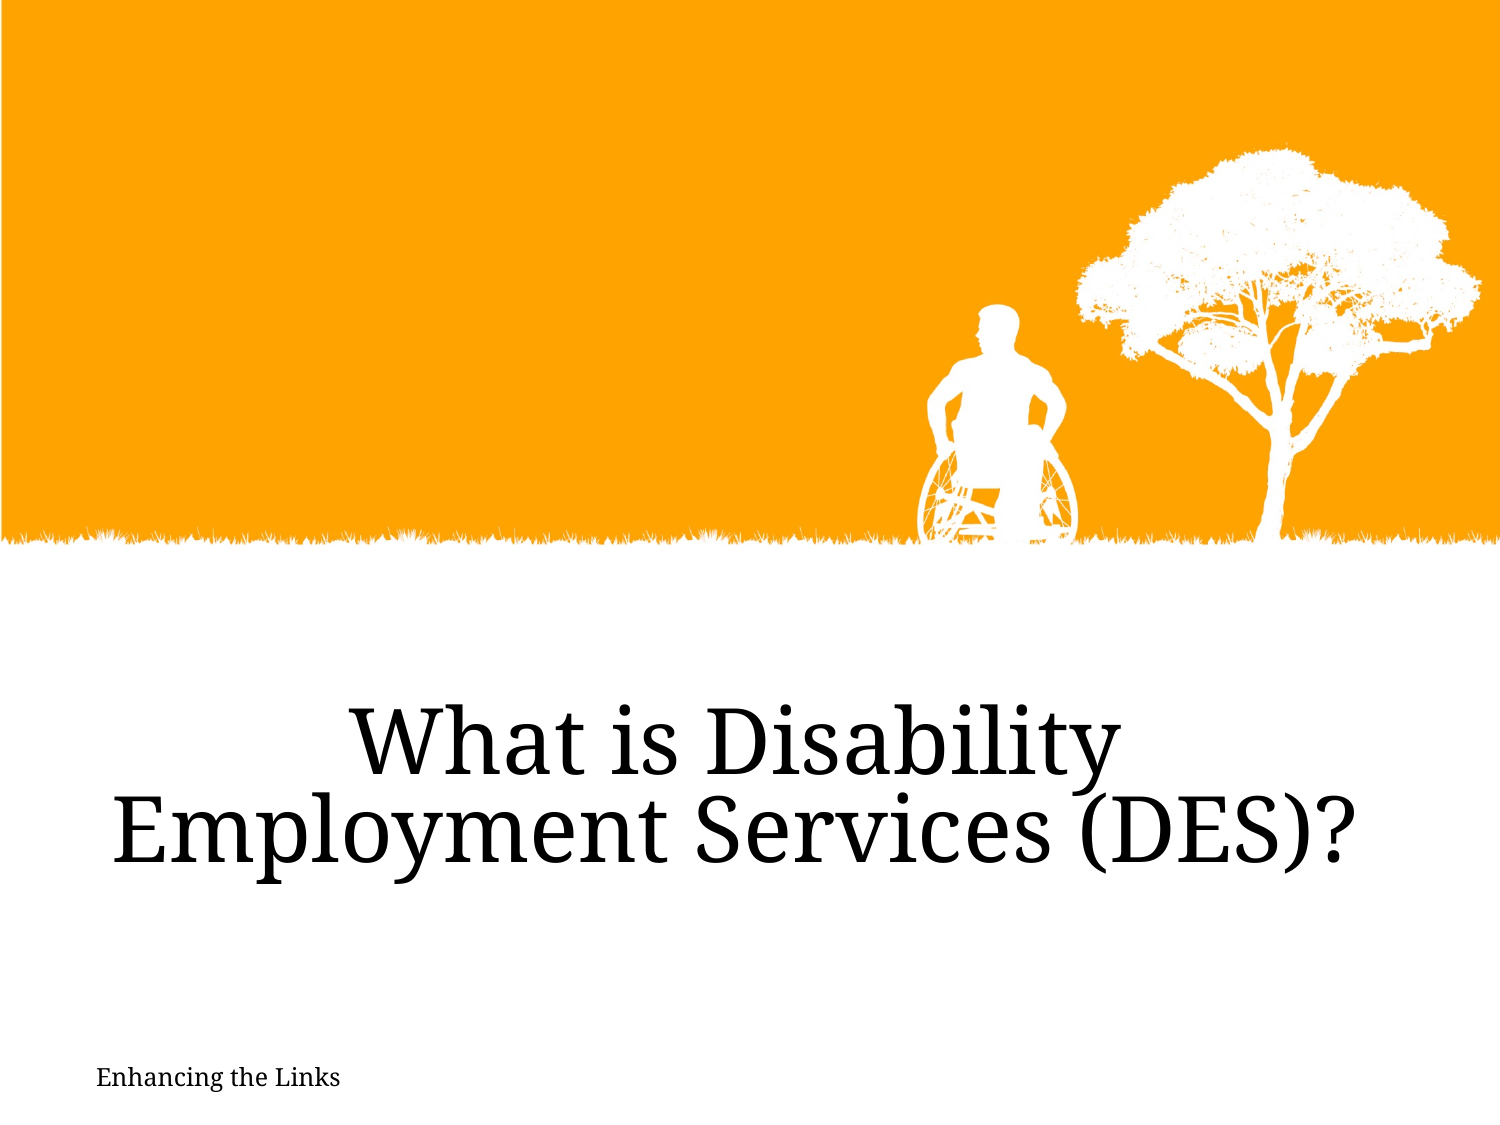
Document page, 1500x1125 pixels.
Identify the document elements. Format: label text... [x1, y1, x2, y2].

footer Enhancing the Links [96, 1048, 1164, 1109]
picture [0, 0, 1500, 1125]
title What is Disability Employment Services (DES)? [95, 704, 1376, 894]
